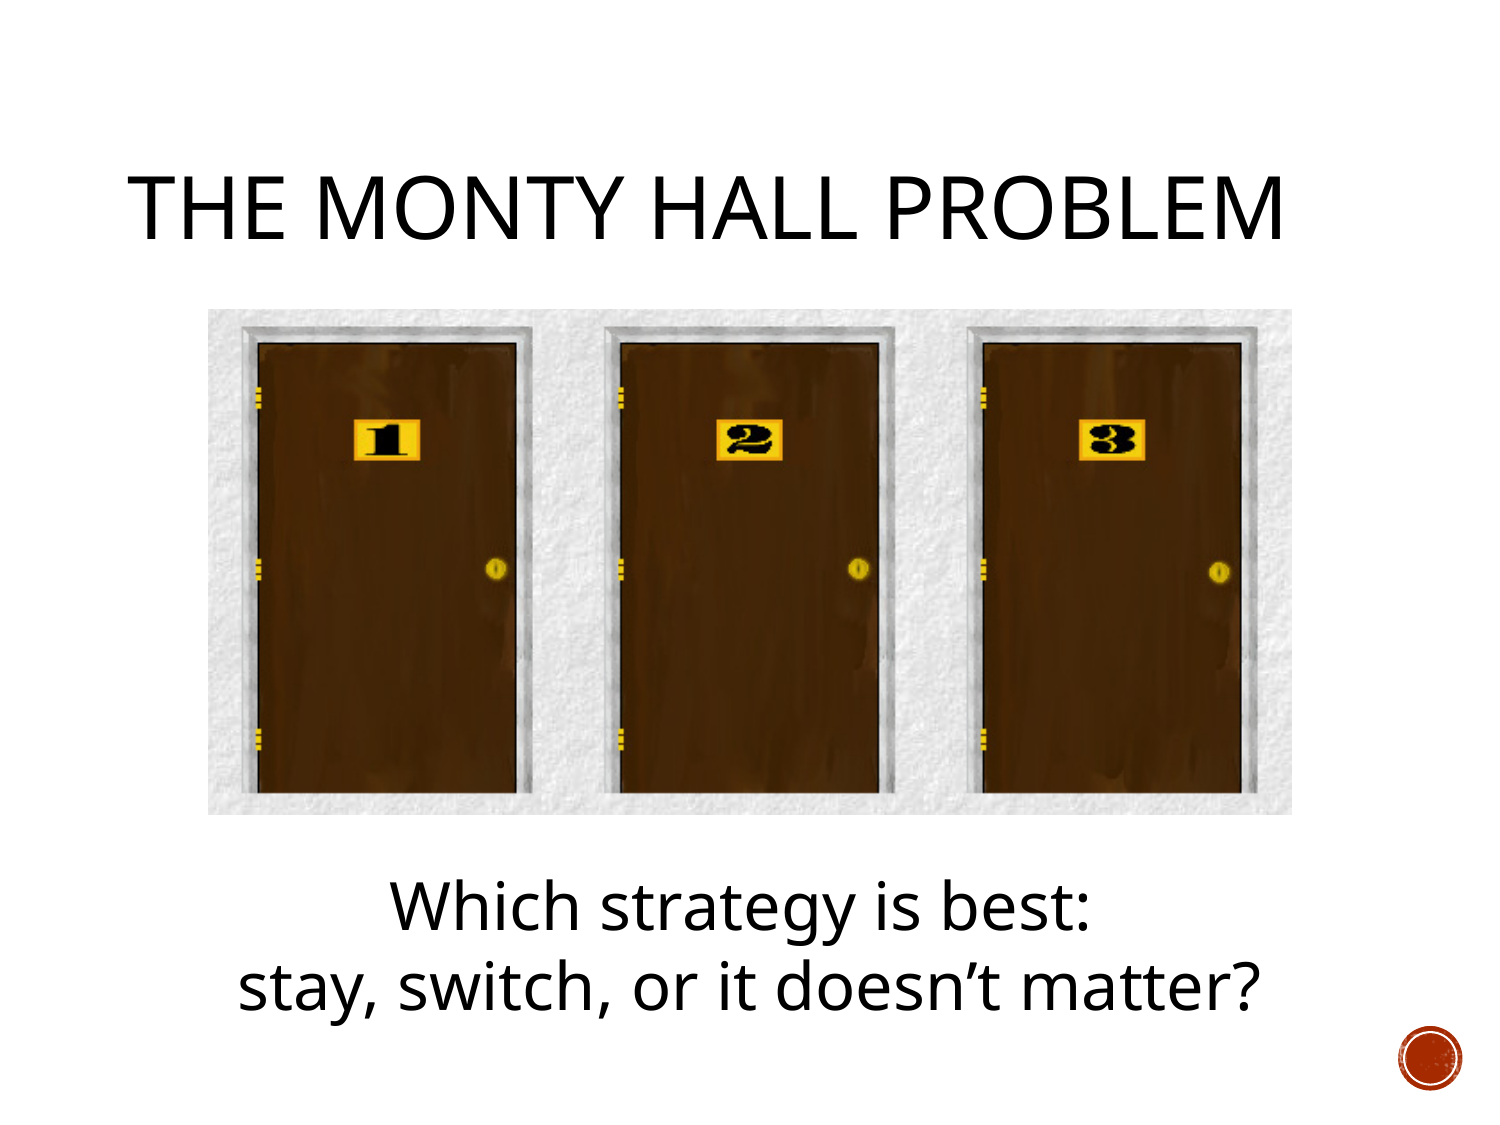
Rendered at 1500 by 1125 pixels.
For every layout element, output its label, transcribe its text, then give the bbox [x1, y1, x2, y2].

picture [208, 310, 1292, 815]
text_box Which strategy is best: stay, switch, or it doesn’t matter? [74, 856, 1425, 1032]
title The Monty Hall Problem [112, 79, 1388, 344]
